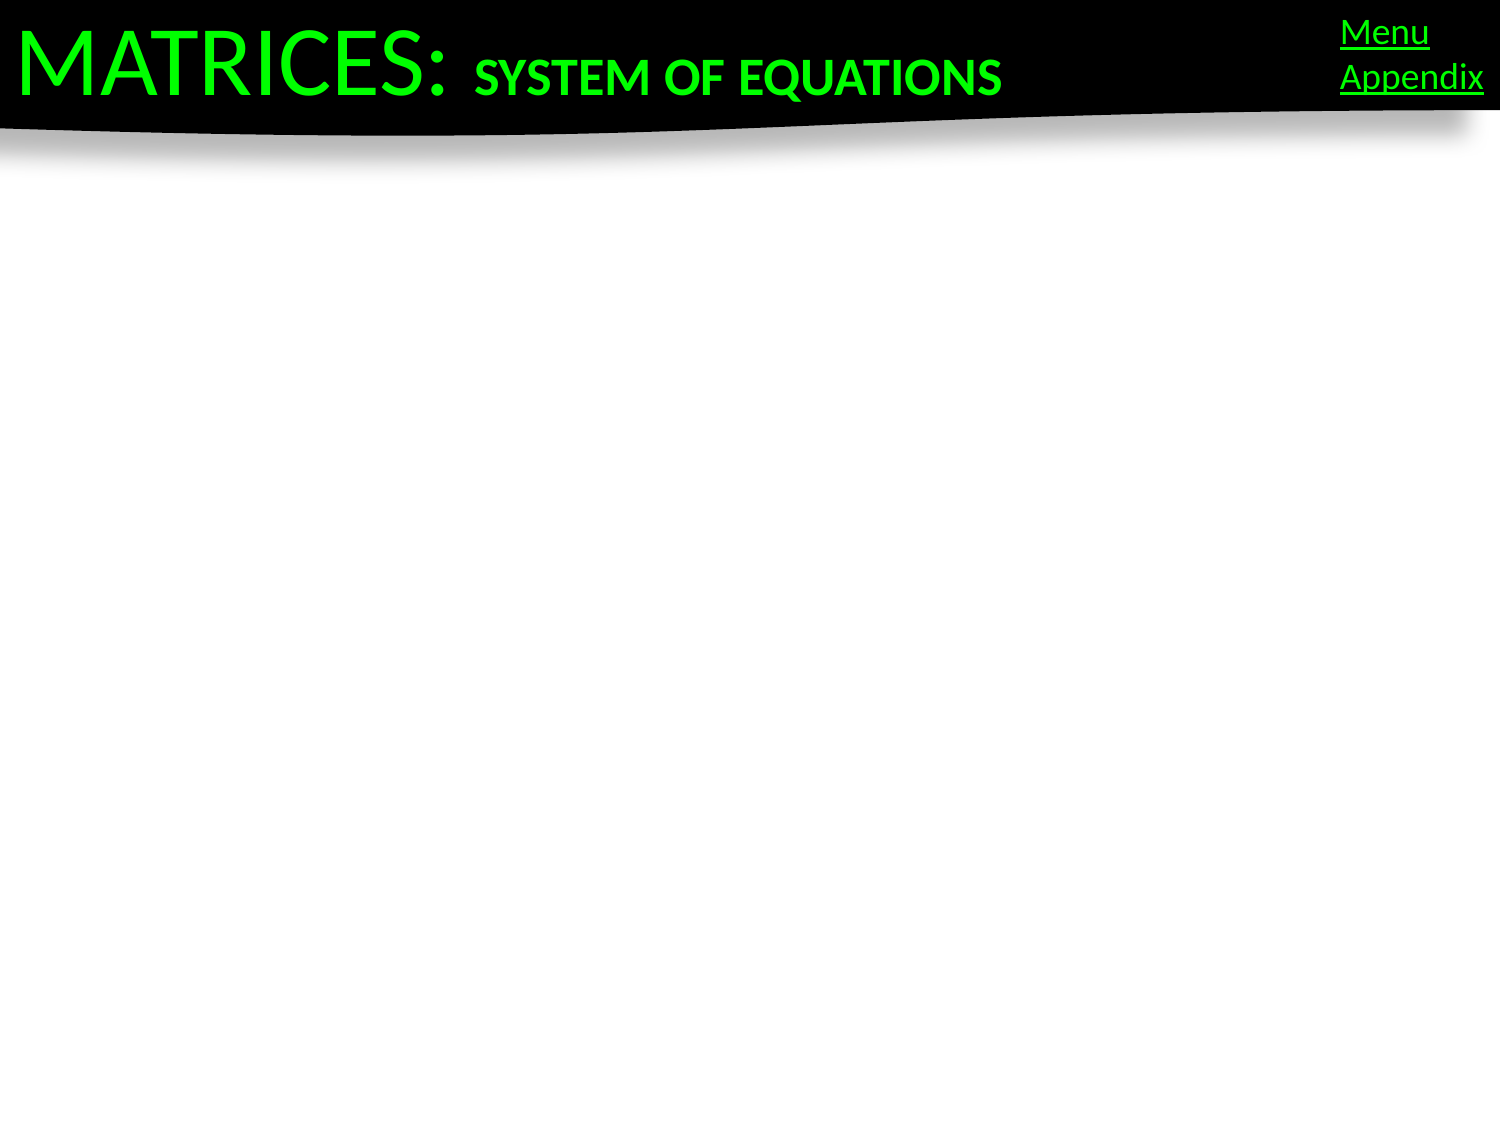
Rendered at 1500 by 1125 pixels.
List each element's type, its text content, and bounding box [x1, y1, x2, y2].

text_box Menu Appendix [1324, 0, 1499, 105]
text_box MATRICES: SYSTEM OF EQUATIONS [0, 0, 1500, 138]
